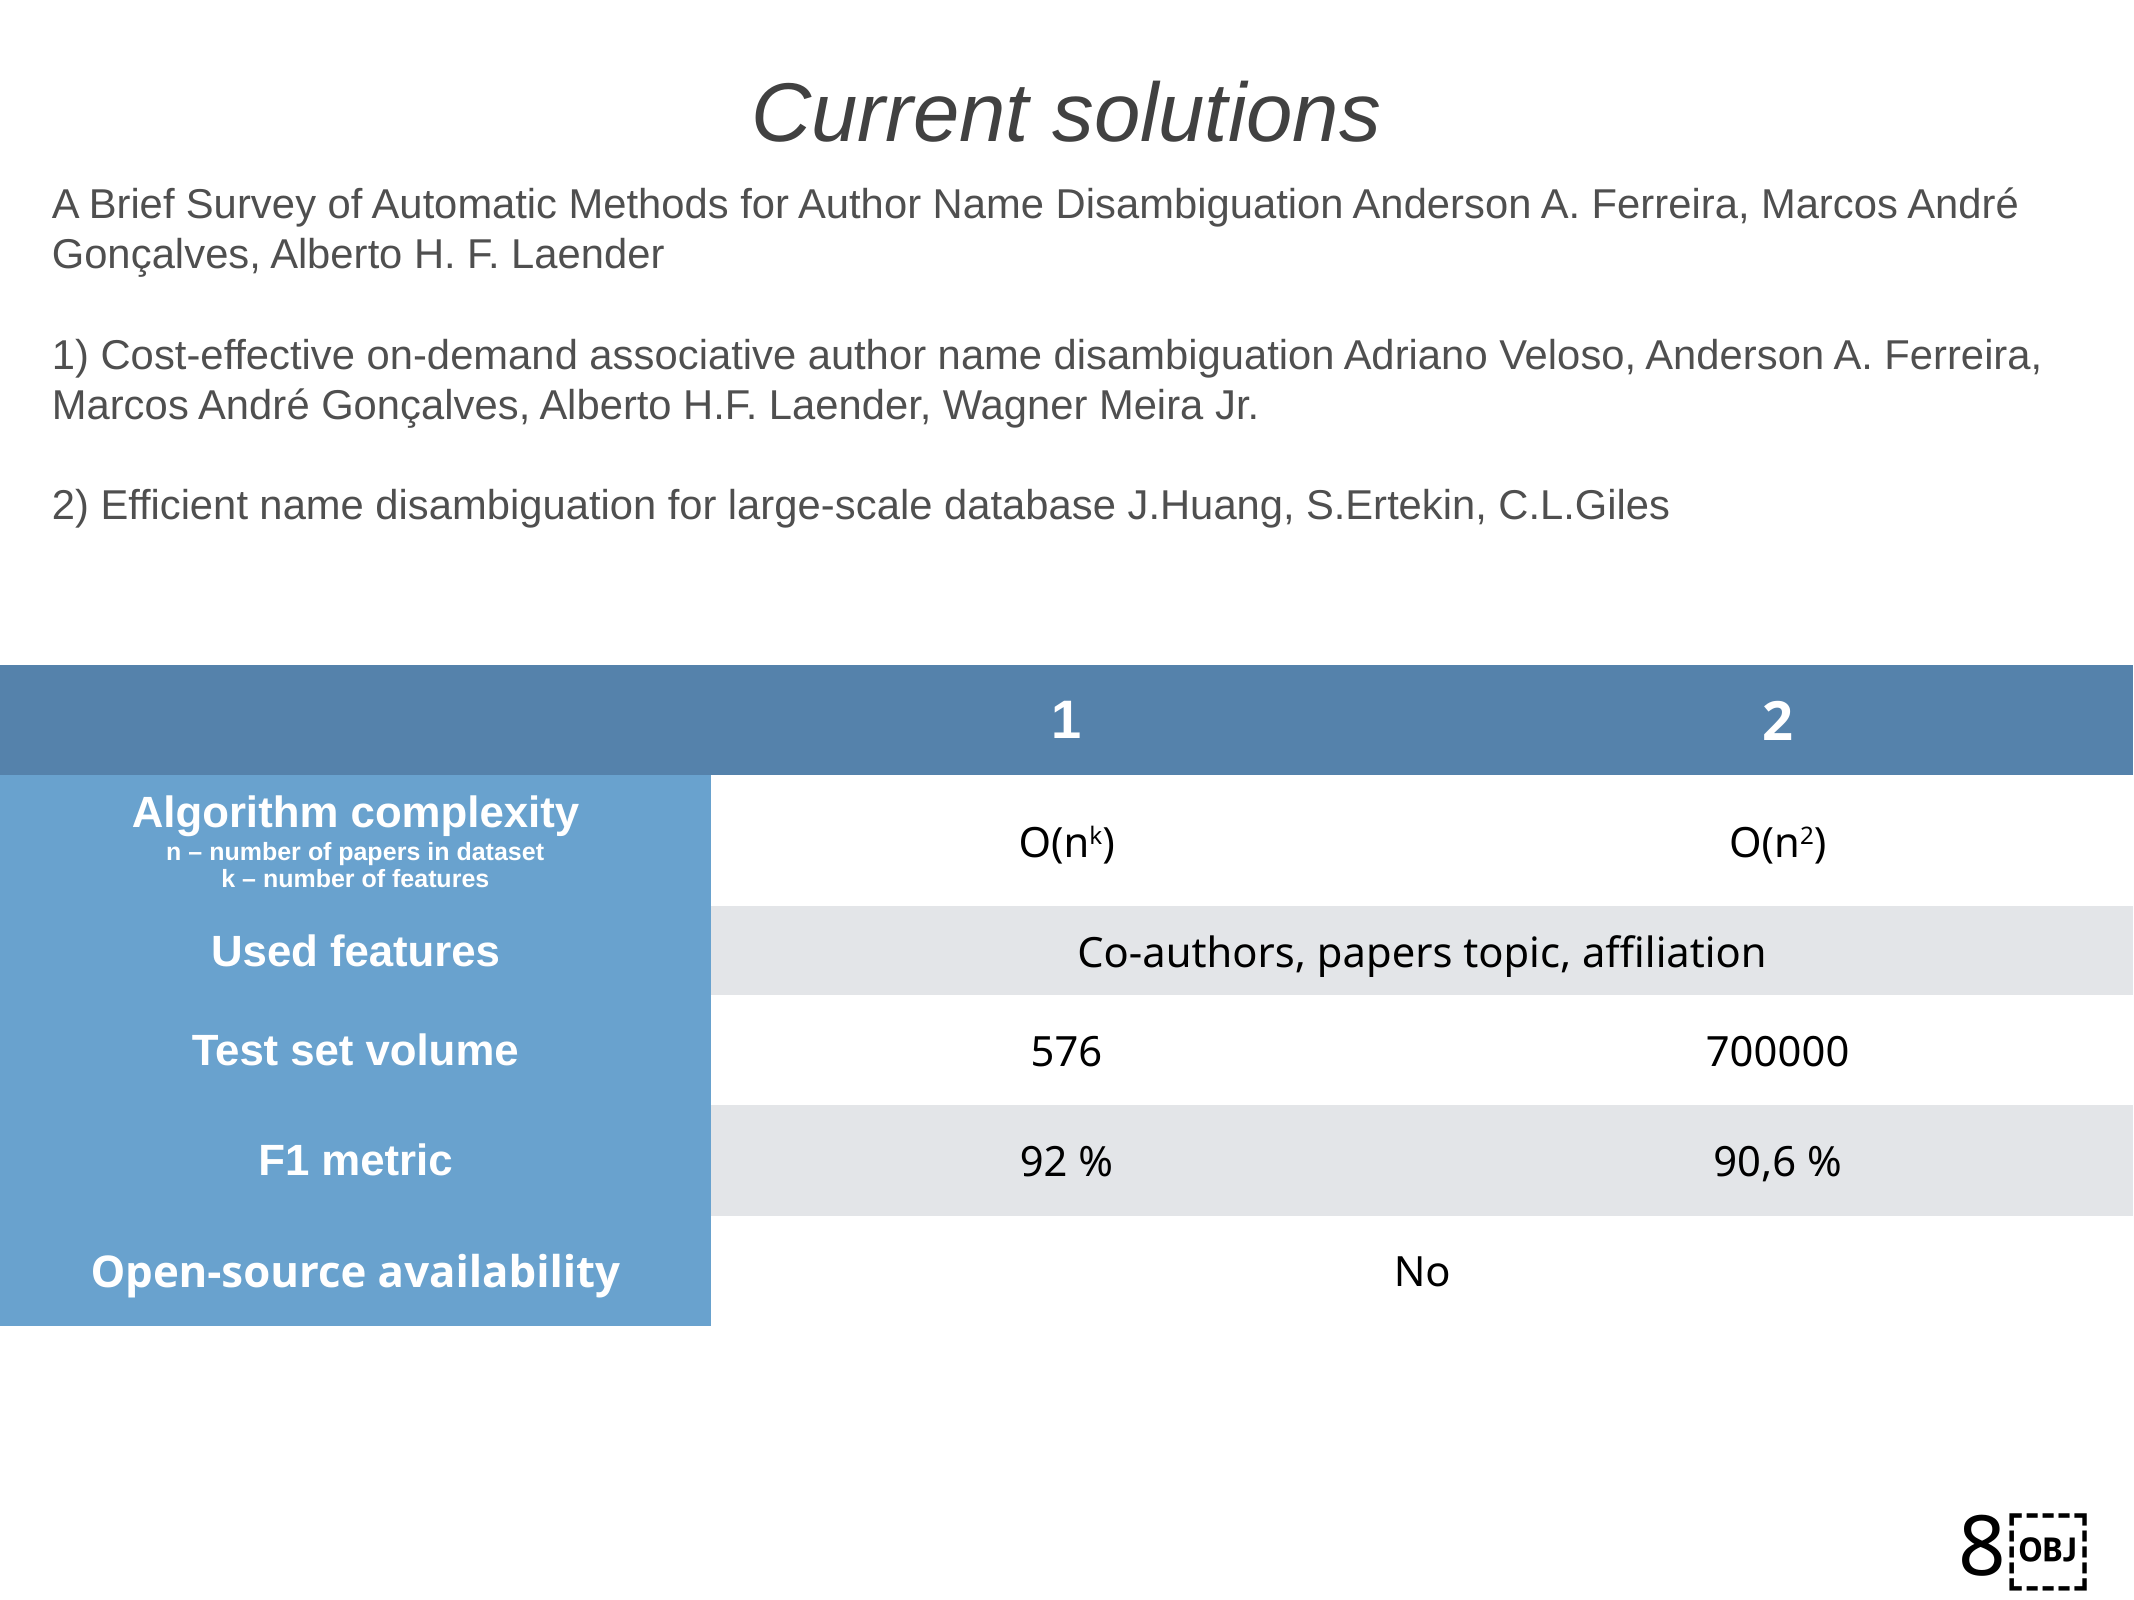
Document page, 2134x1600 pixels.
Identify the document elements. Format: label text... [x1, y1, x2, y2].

table_cell Test set volume [0, 995, 711, 1105]
text_box Current solutions [743, 49, 1390, 167]
table_cell 90,6 % [1422, 1105, 2133, 1216]
text_box 8￼ [1914, 1483, 2134, 1600]
table_cell О(nk) [711, 775, 1422, 906]
table_cell Algorithm complexity n – number of papers in dataset k – number of features [0, 775, 711, 906]
table_cell Used features [0, 906, 711, 995]
table_cell O(n2) [1422, 775, 2133, 906]
table_header [0, 665, 711, 775]
table_header 2 [1422, 665, 2133, 775]
table_cell F1 metric [0, 1105, 711, 1216]
table_cell 700000 [1422, 995, 2133, 1105]
table_cell 576 [711, 995, 1422, 1105]
text_box A Brief Survey of Automatic Methods for Author Name Disambiguation Anderson A. Ferreira, Marcos André Gonçalves, Alberto H. F. Laender 1) Cost-effective on-demand associative author name disambiguation Adriano Veloso, Anderson A. Ferreira, Marcos André Gonçalves, Alberto H.F. Laender, Wagner Meira Jr. 2) Efficient name disambiguation for large-scale database J.Huang, S.Ertekin, C.L.Giles [43, 169, 2090, 536]
table_cell Co-authors, papers topic, affiliation [711, 906, 2133, 995]
table_cell 92 % [711, 1105, 1422, 1216]
table_header 1 [711, 665, 1422, 775]
table_cell Open-source availability [0, 1216, 711, 1326]
table_cell No [711, 1216, 2133, 1326]
